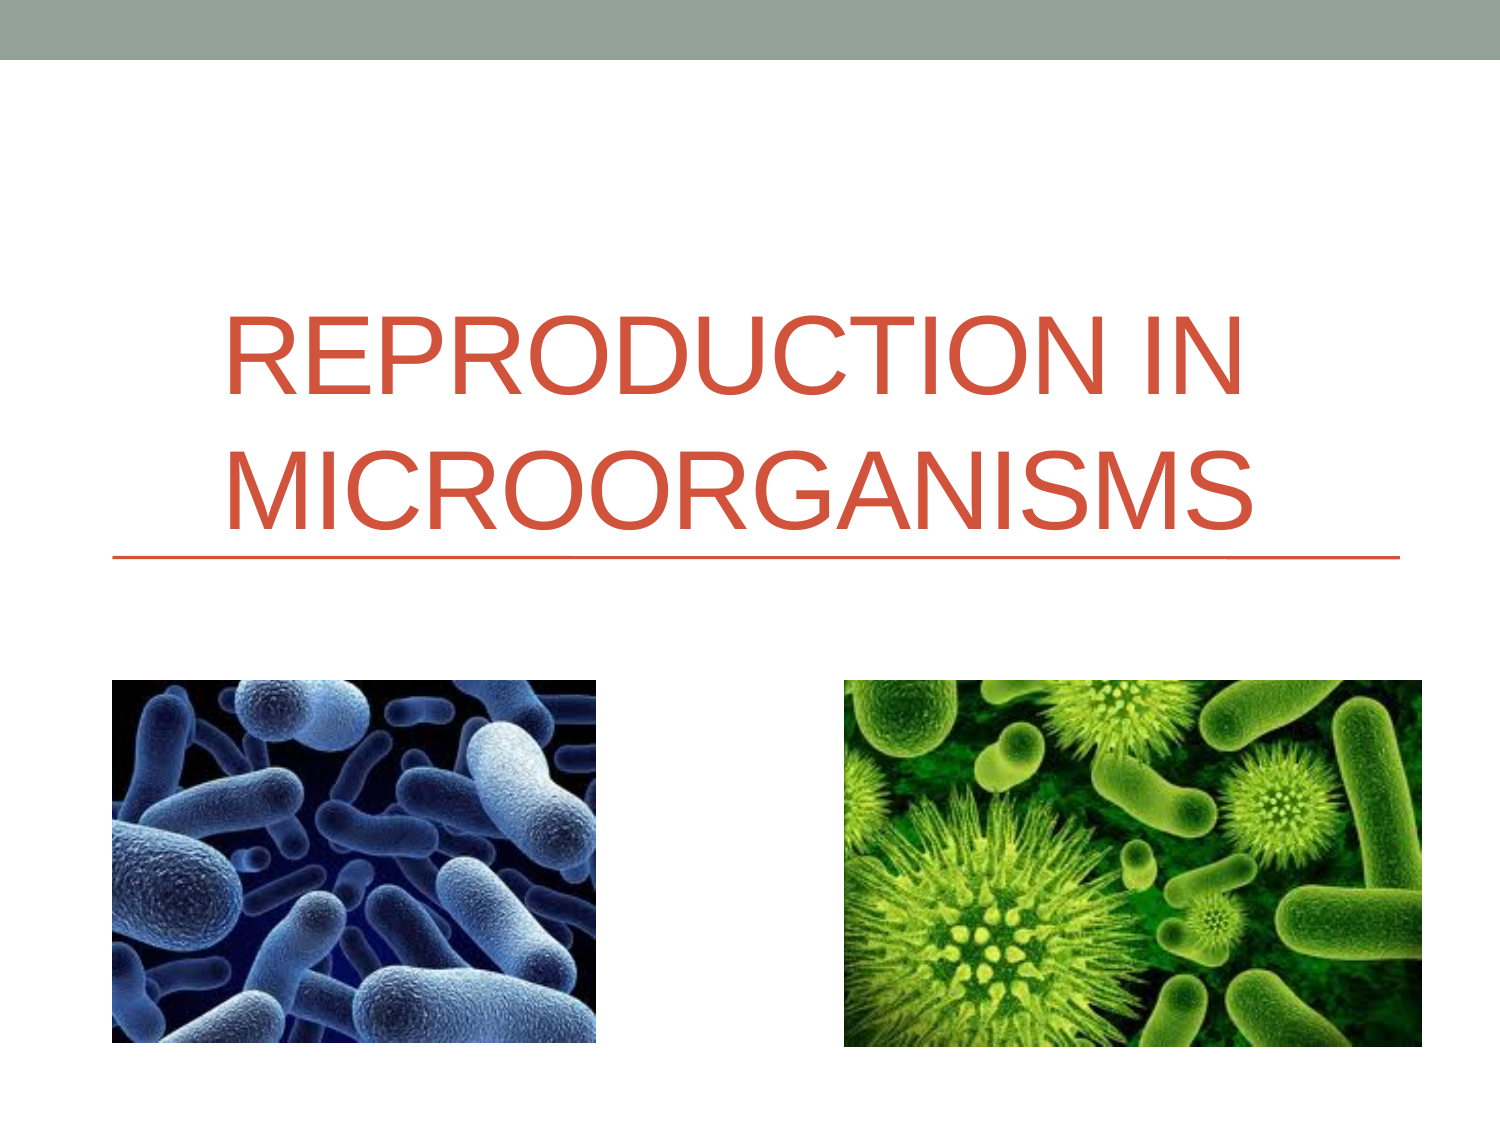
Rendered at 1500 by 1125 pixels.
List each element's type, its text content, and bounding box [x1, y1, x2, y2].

title Reproduction in Microorganisms [206, 243, 1495, 560]
picture [844, 680, 1422, 1048]
picture [111, 680, 597, 1044]
